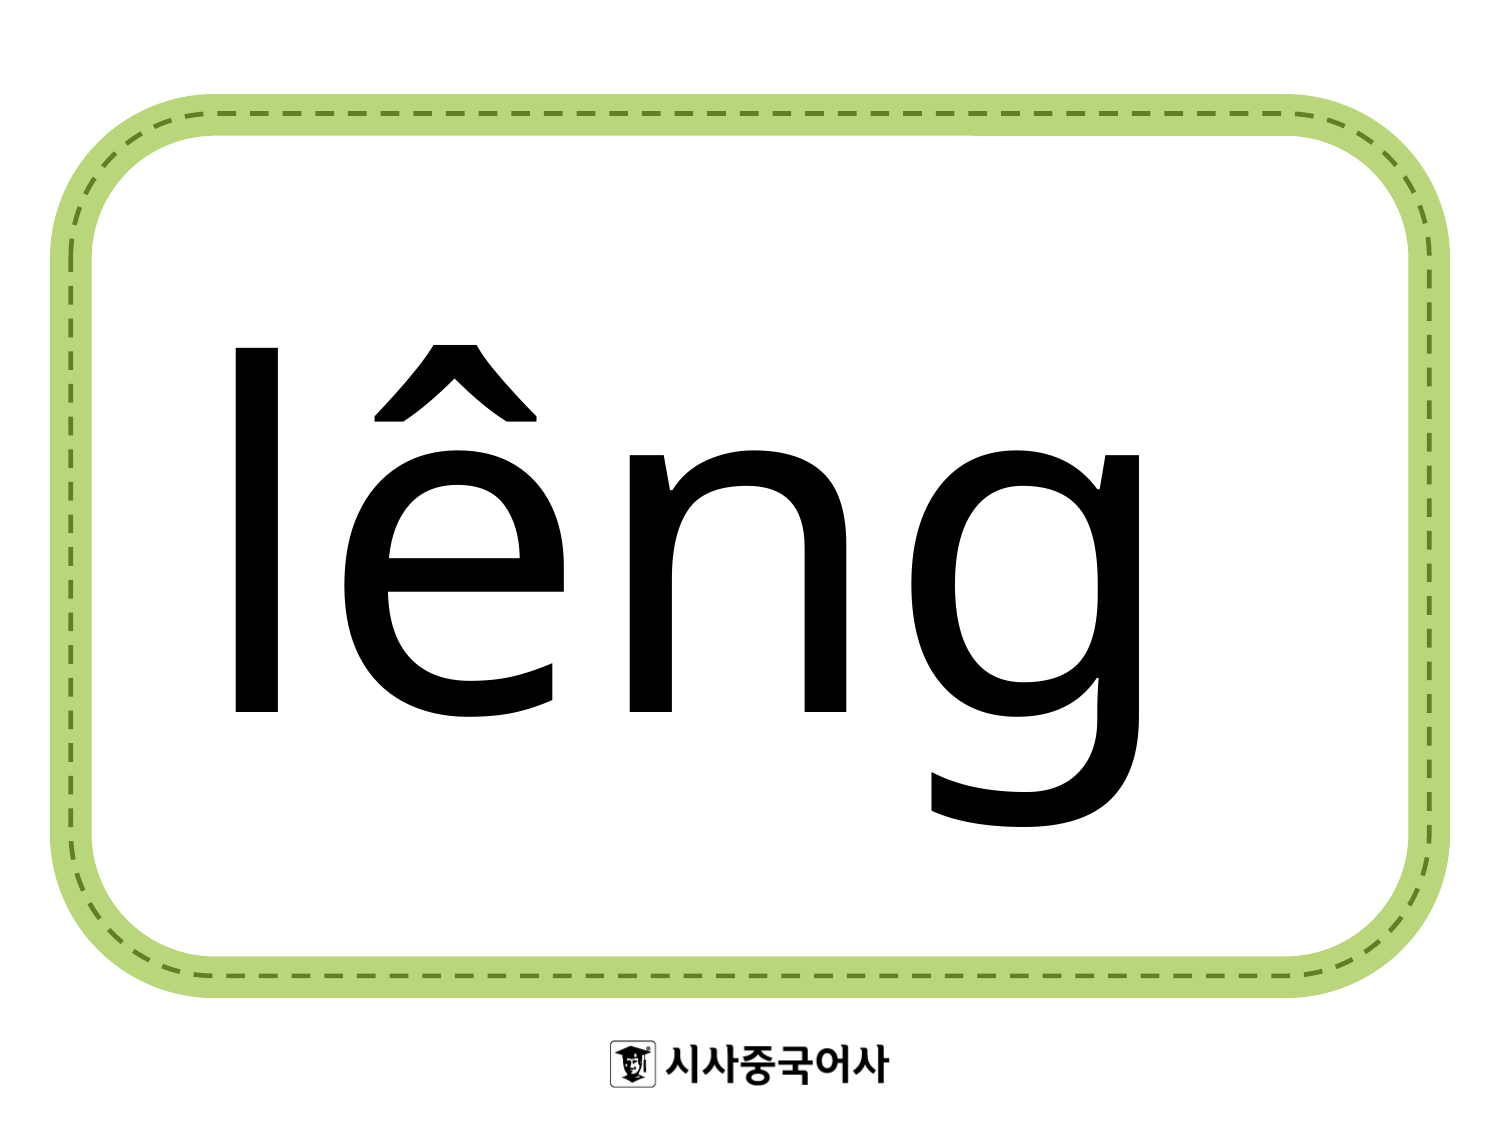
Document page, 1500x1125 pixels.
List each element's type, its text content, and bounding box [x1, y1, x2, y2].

picture [602, 1034, 898, 1094]
text_box lêng [145, 189, 1354, 853]
